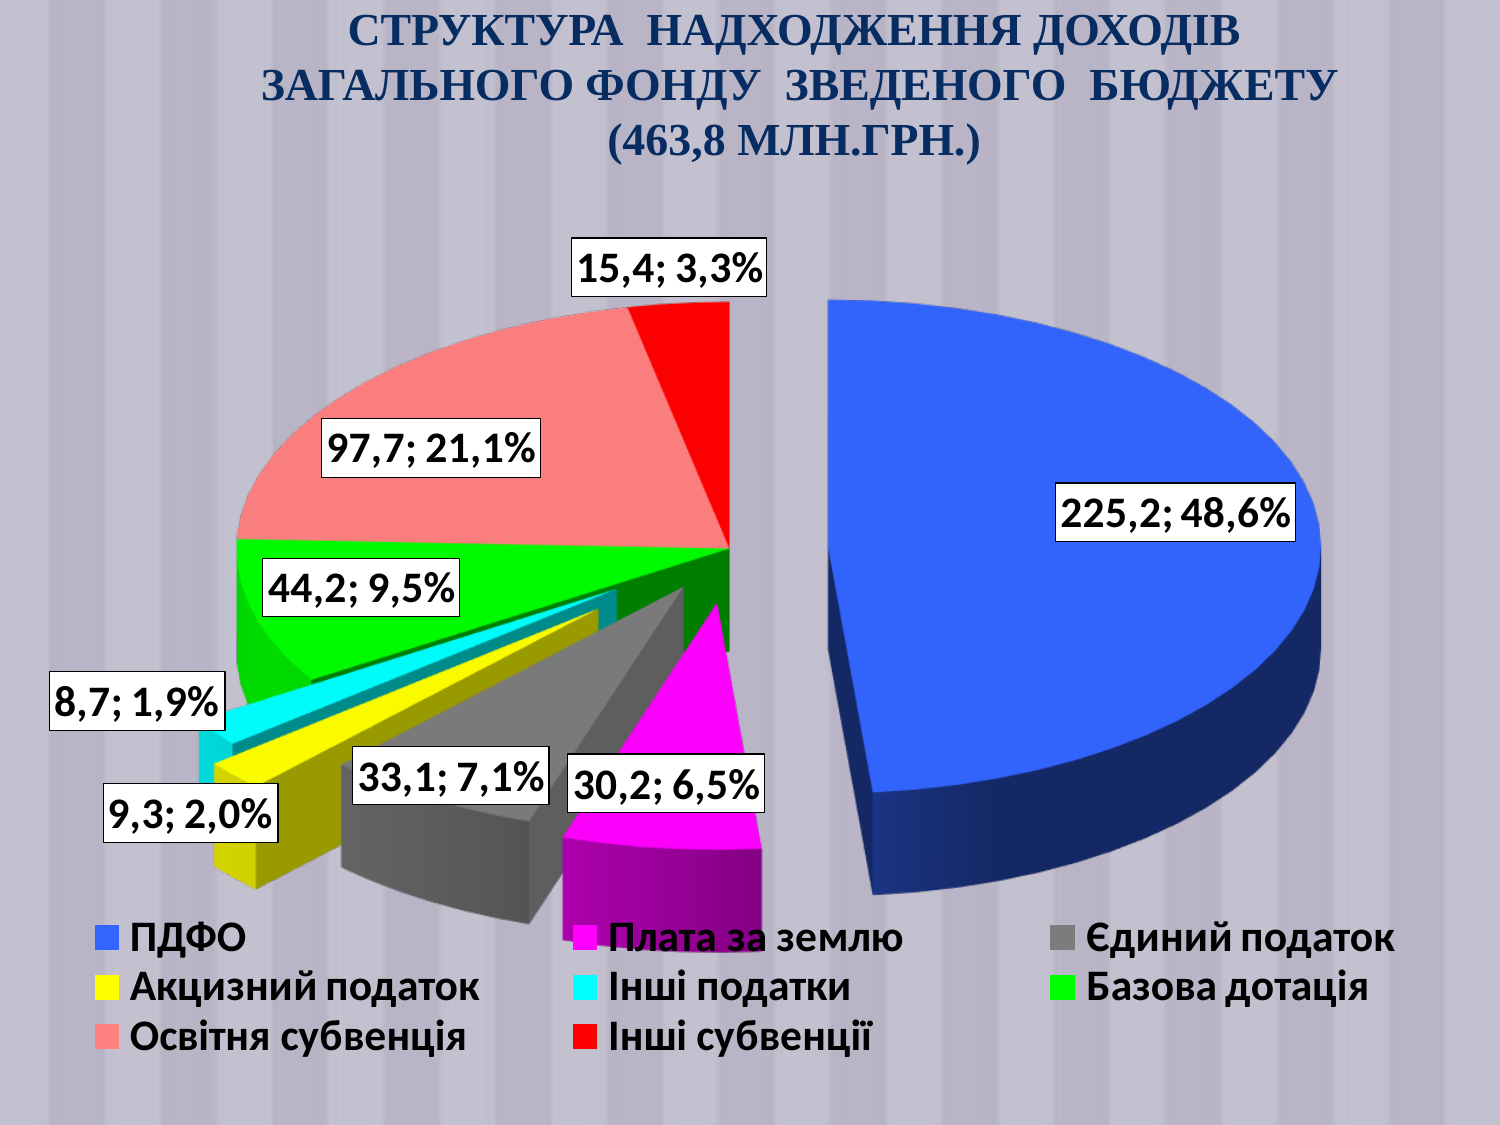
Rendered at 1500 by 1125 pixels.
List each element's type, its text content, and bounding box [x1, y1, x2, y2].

title СТРУКТУРА НАДХОДЖЕННЯ ДОХОДІВ ЗАГАЛЬНОГО ФОНДУ ЗВЕДЕНОГО БЮДЖЕТУ (463,8 МЛН.ГРН.) [100, 19, 1500, 147]
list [32, 136, 1483, 1071]
picture [0, 0, 1500, 1125]
